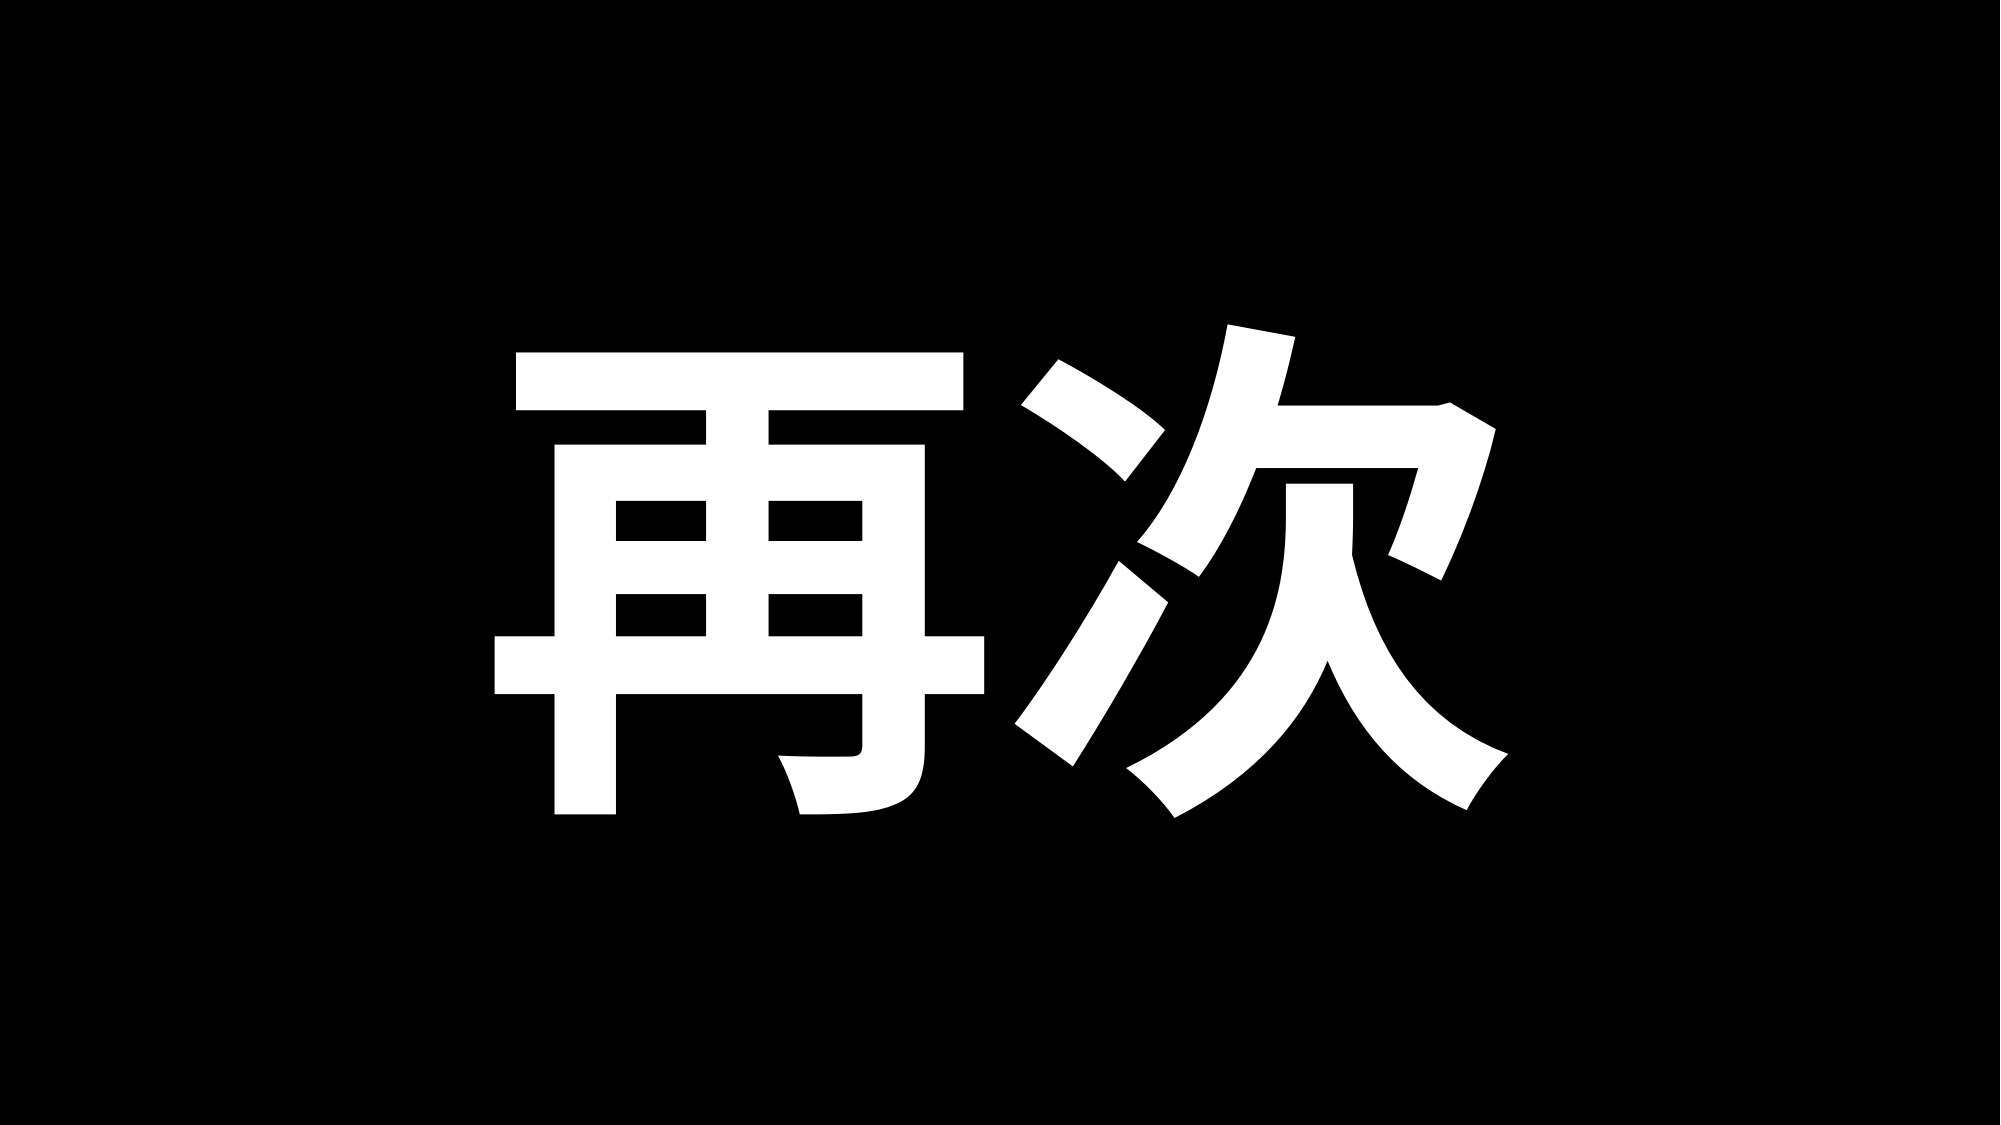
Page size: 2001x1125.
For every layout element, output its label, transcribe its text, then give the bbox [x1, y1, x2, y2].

text_box 再次 [370, 239, 1630, 879]
